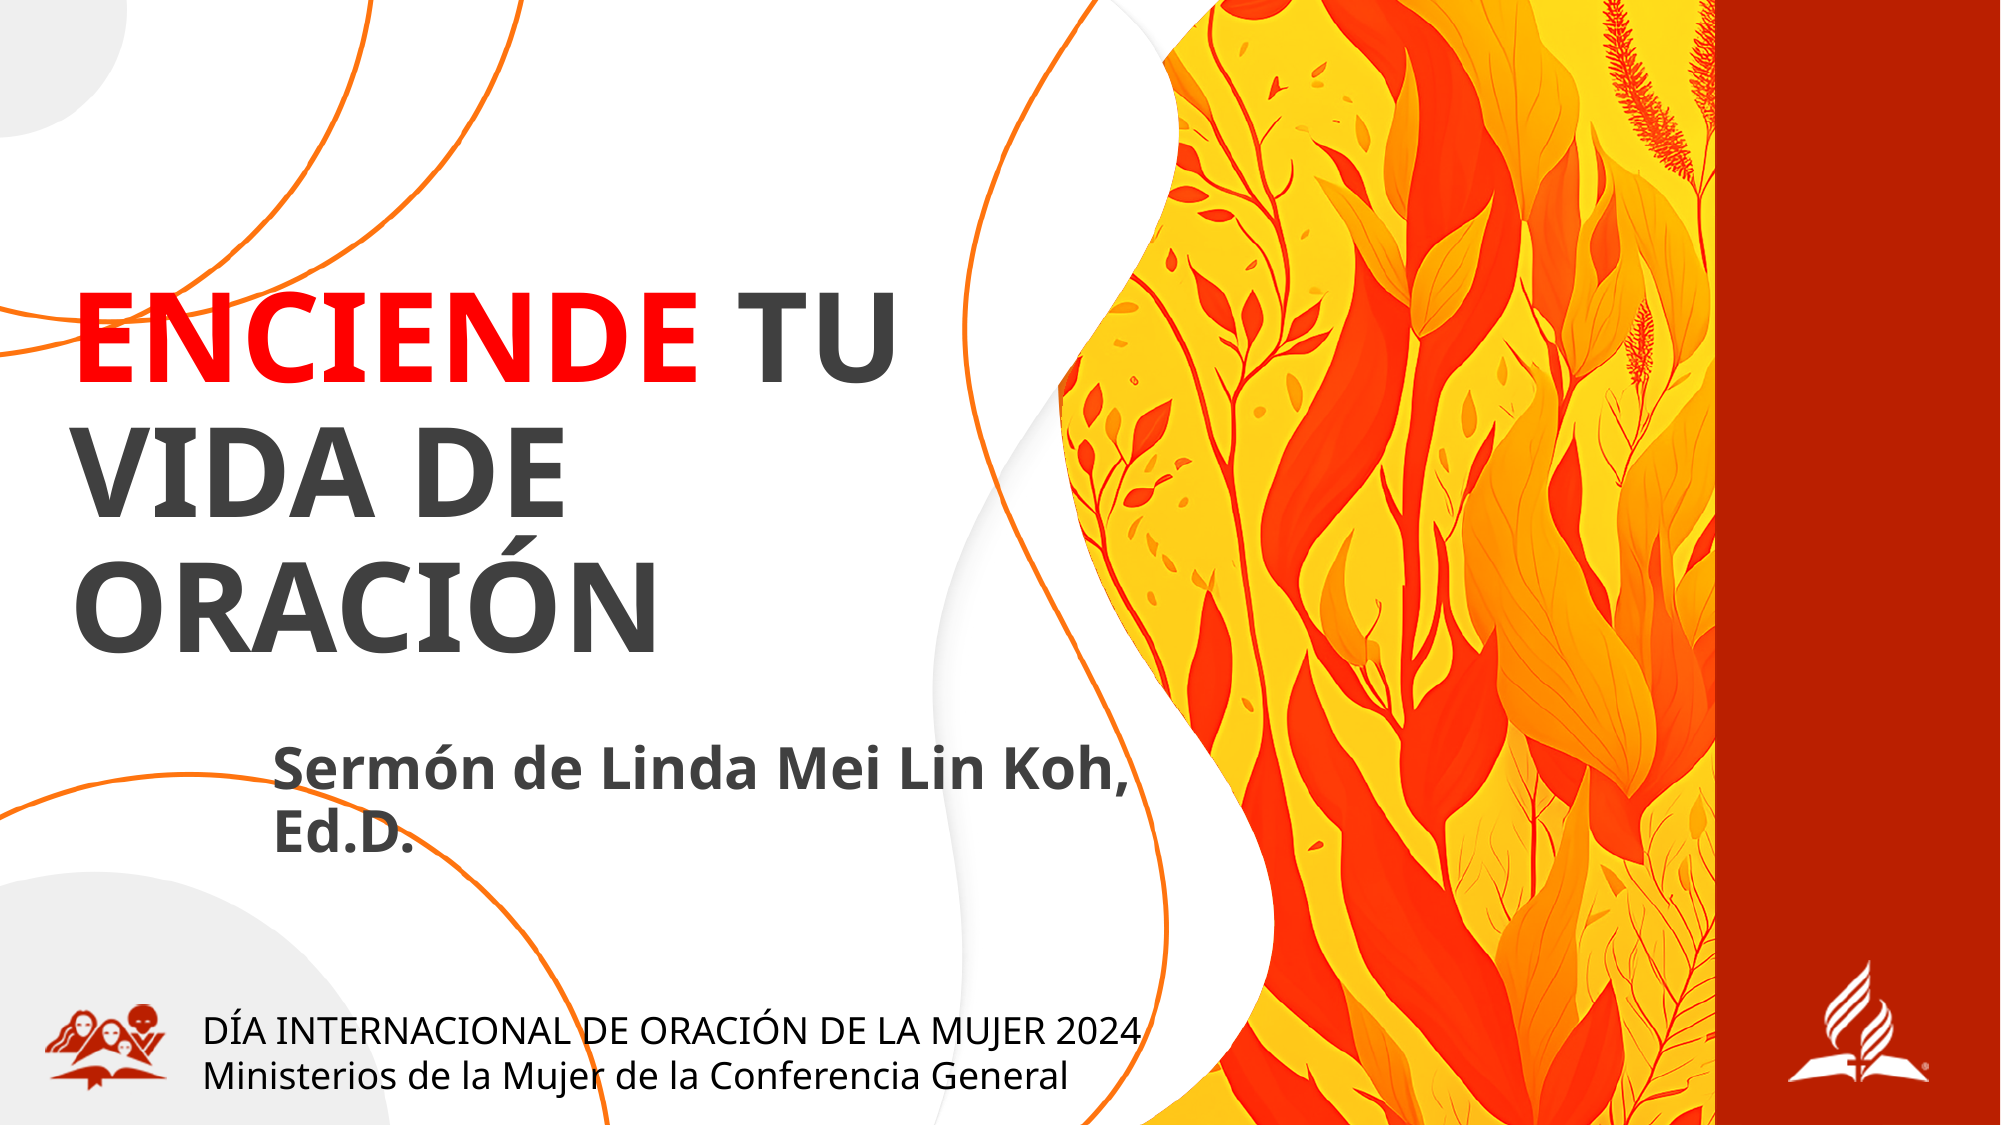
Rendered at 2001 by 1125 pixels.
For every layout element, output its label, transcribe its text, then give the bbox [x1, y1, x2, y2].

subtitle Sermón de Linda Mei Lin Koh, Ed.D. [257, 732, 1181, 1004]
picture [0, 0, 2001, 1125]
title ENCIENDE TU VIDA DE ORACIÓN [54, 295, 1150, 688]
text_box DÍA INTERNACIONAL DE ORACIÓN DE LA MUJER 2024 Ministerios de la Mujer de la Conferencia General [187, 999, 1158, 1105]
